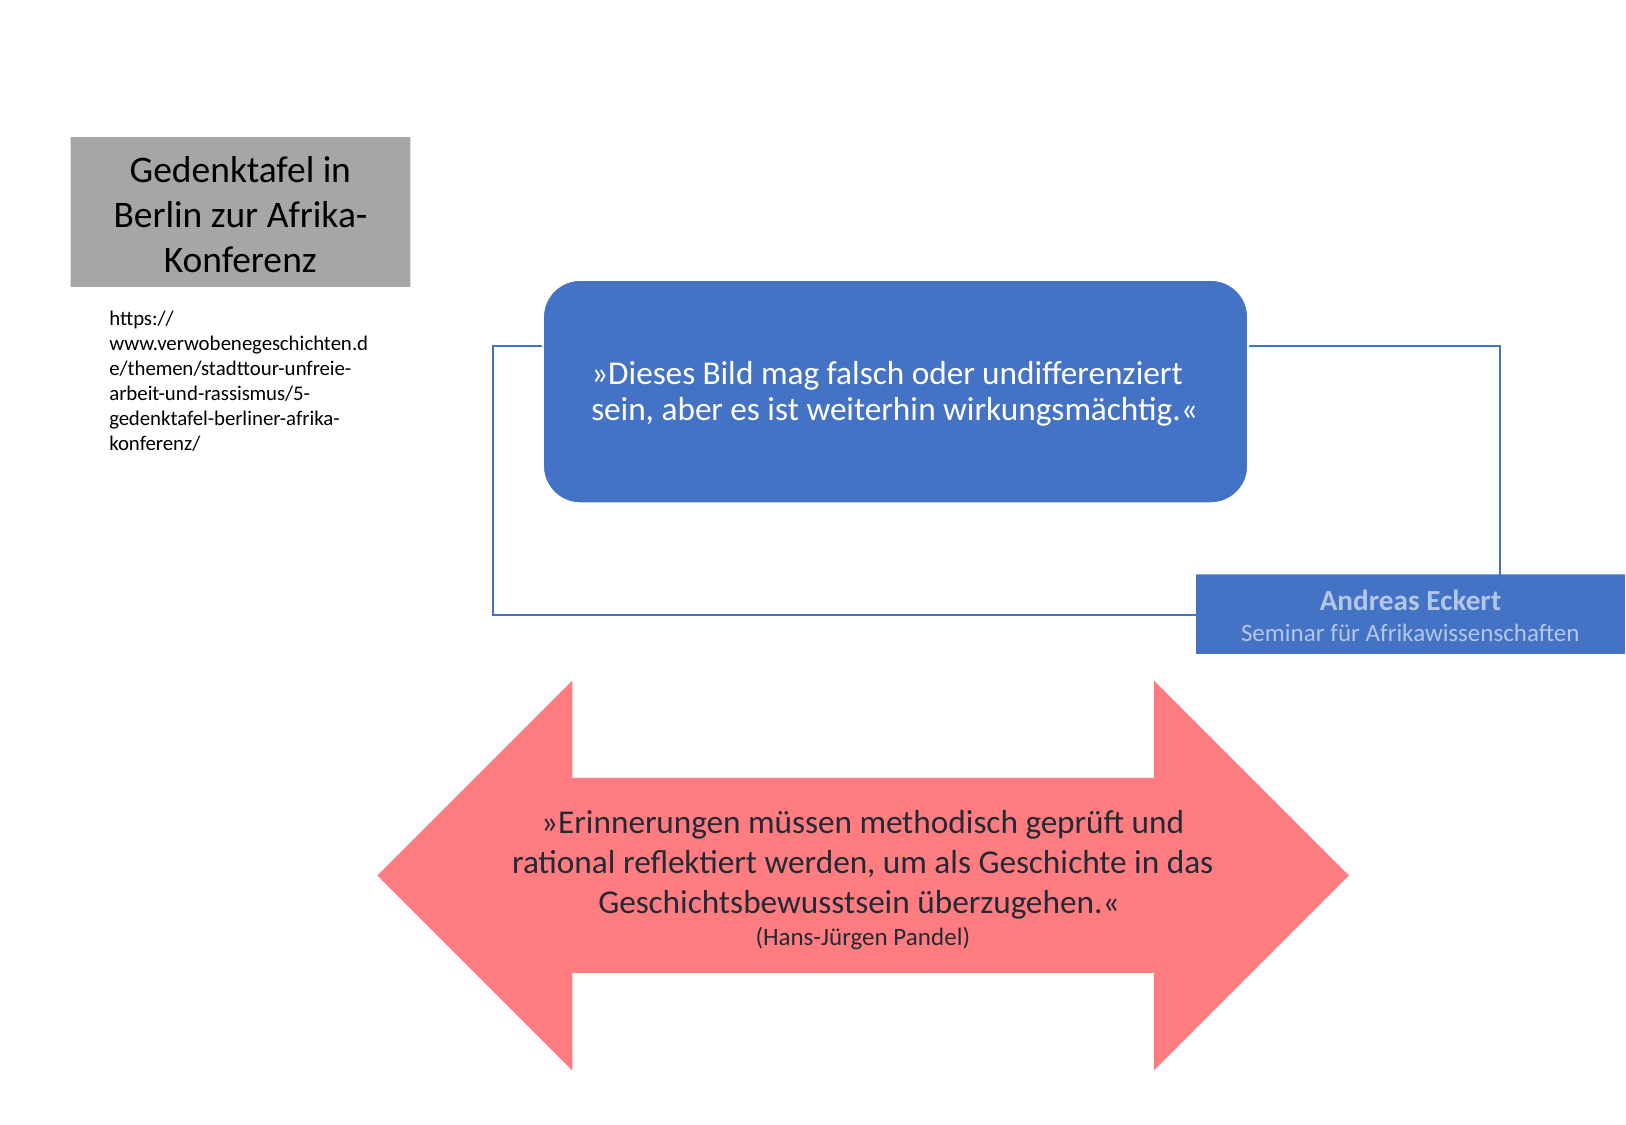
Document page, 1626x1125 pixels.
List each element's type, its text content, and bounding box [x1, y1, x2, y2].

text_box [492, 137, 1501, 758]
text_box Gedenktafel in Berlin zur Afrika-Konferenz [70, 137, 411, 287]
text_box https://www.verwobenegeschichten.de/themen/stadttour-unfreie-arbeit-und-rassismus/5-gedenktafel-berliner-afrika-konferenz/ [94, 297, 387, 462]
text_box »Erinnerungen müssen methodisch geprüft und rational reflektiert werden, um als Geschichte in das Geschichtsbewusstsein überzugehen.« (Hans-Jürgen Pandel) [375, 758, 1351, 1073]
text_box Andreas Eckert Seminar für Afrikawissenschaften [1501, 574, 1625, 654]
